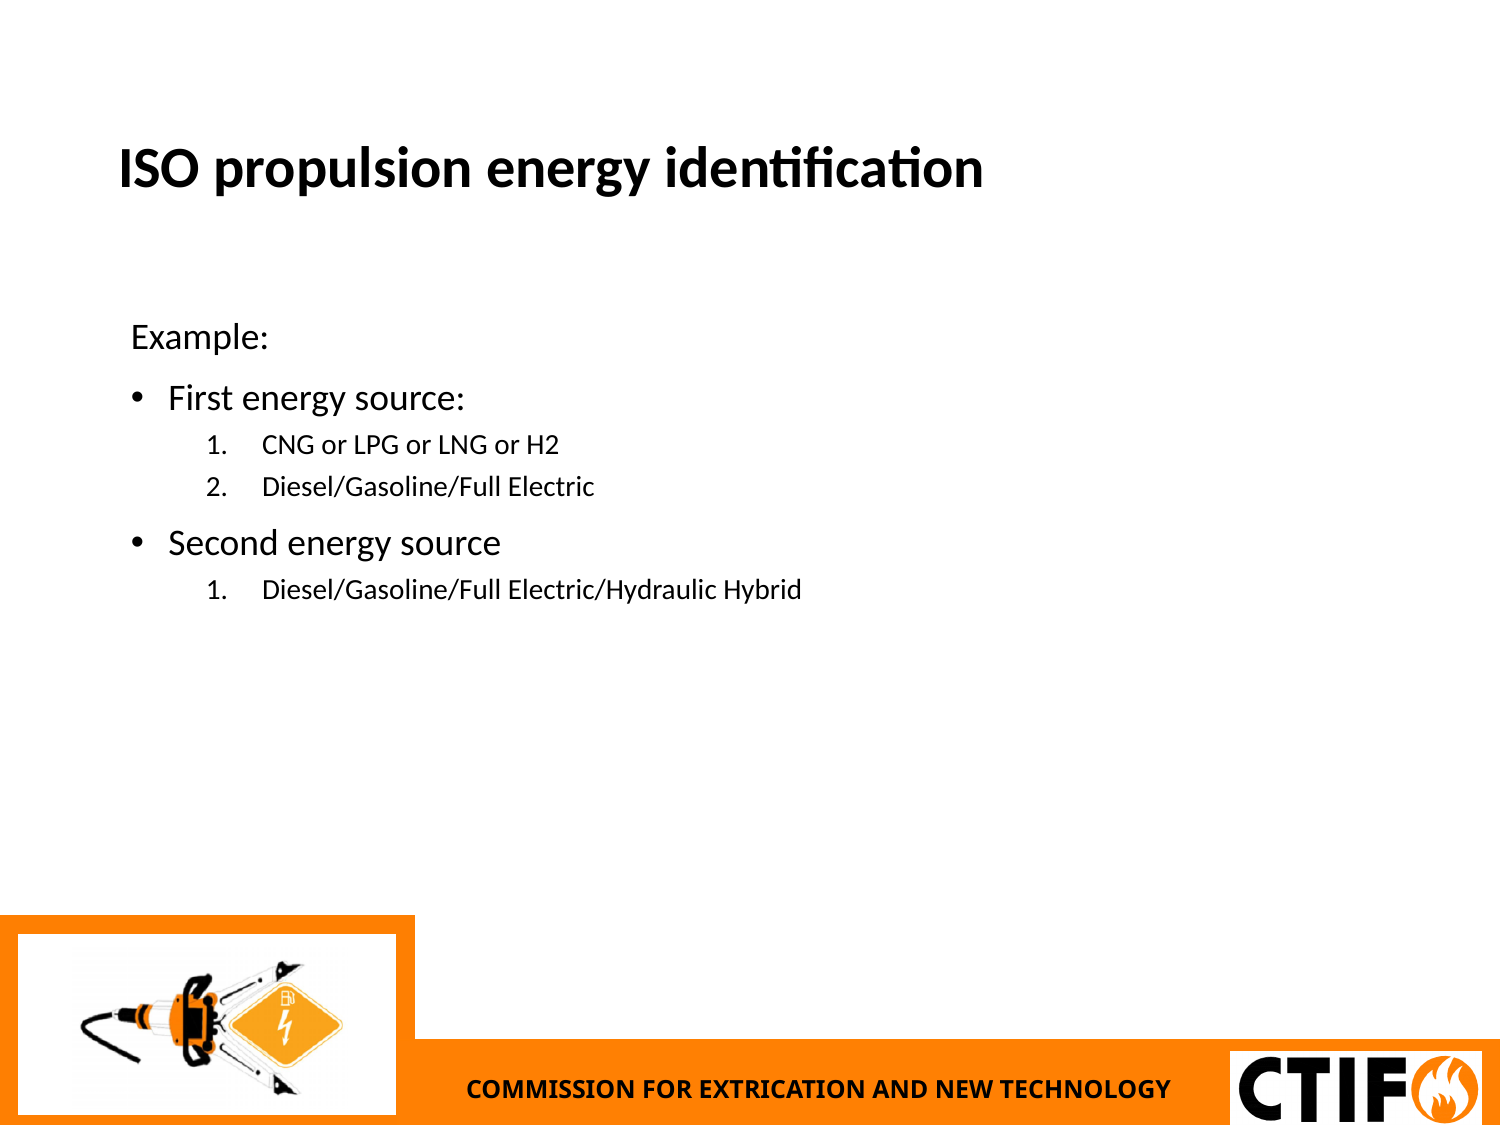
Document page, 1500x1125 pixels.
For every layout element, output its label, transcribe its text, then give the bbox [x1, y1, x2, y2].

picture [1230, 1051, 1482, 1125]
picture [67, 940, 348, 1109]
title ISO propulsion energy identification [103, 59, 1397, 278]
list Example: First energy source: CNG or LPG or LNG or H2 Diesel/Gasoline/Full Electric Second energy source Diesel/Gasoline/Full Electric/Hydraulic Hybrid [115, 309, 1410, 1024]
